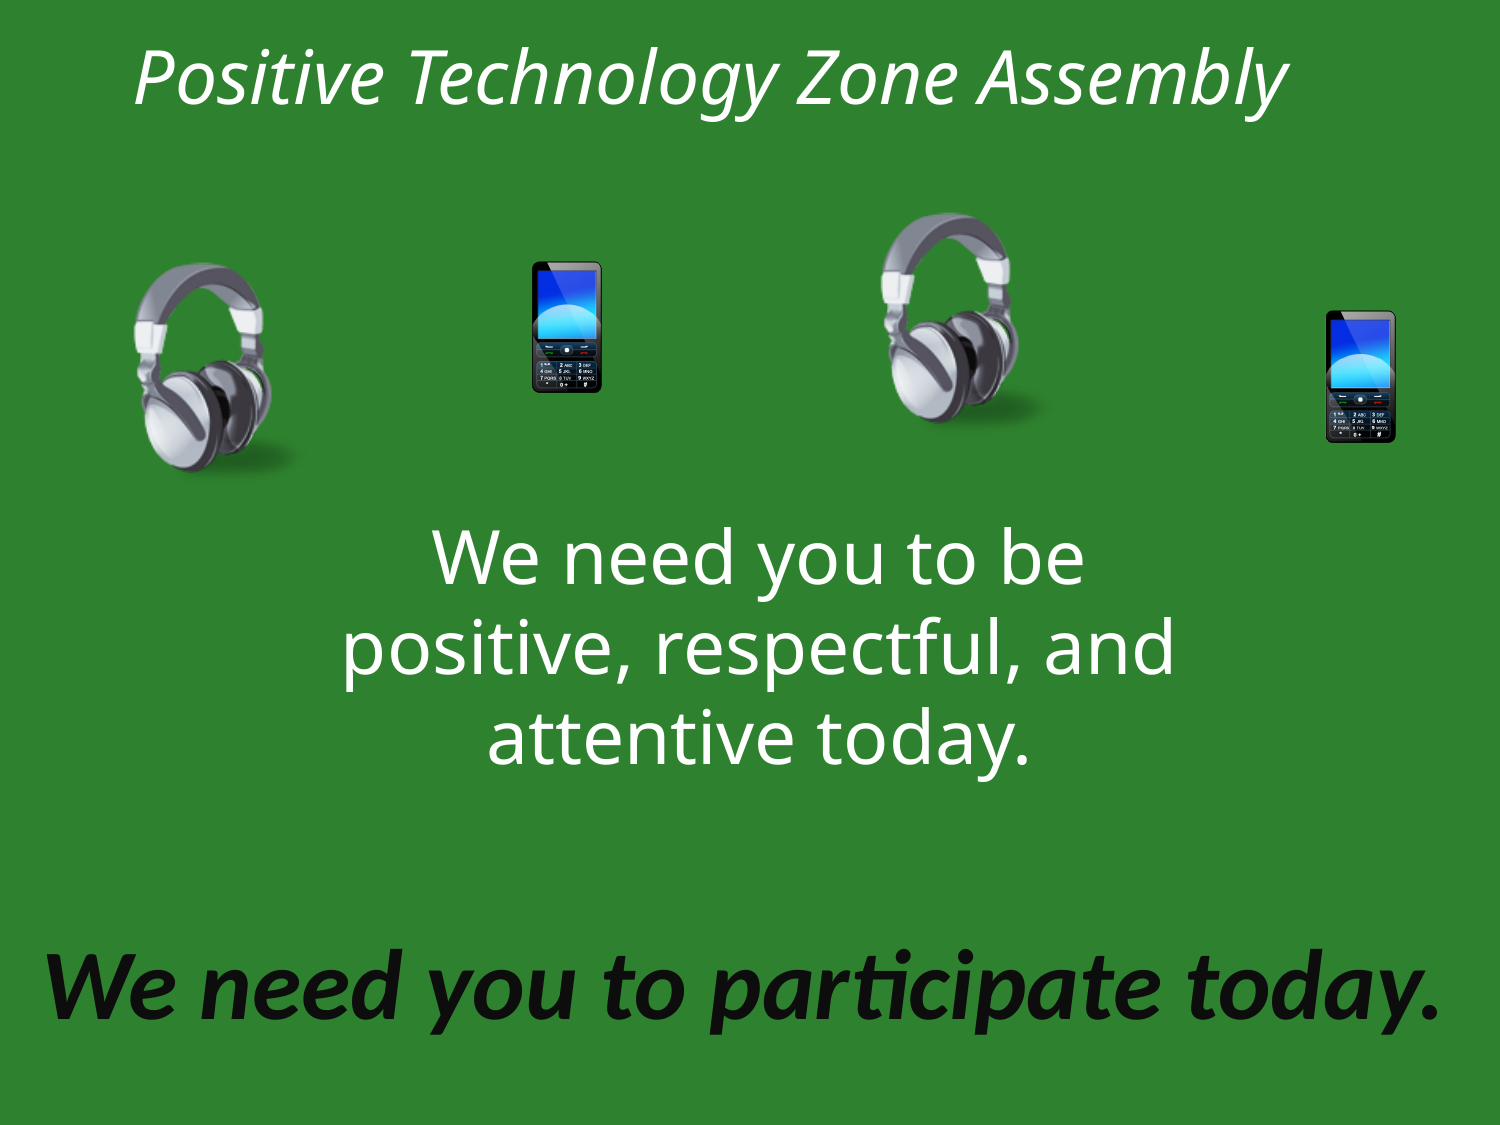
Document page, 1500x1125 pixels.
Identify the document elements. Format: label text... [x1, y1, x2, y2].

picture [1294, 305, 1434, 446]
text_box We need you to participate today. [22, 912, 1466, 1048]
text_box [51, 29, 1364, 155]
picture [90, 256, 327, 495]
text_box We need you to be positive, respectful, and attentive today. [304, 501, 1215, 787]
picture [837, 207, 1074, 446]
picture [500, 256, 641, 397]
text_box Positive Technology Zone Assembly [117, 22, 1402, 127]
